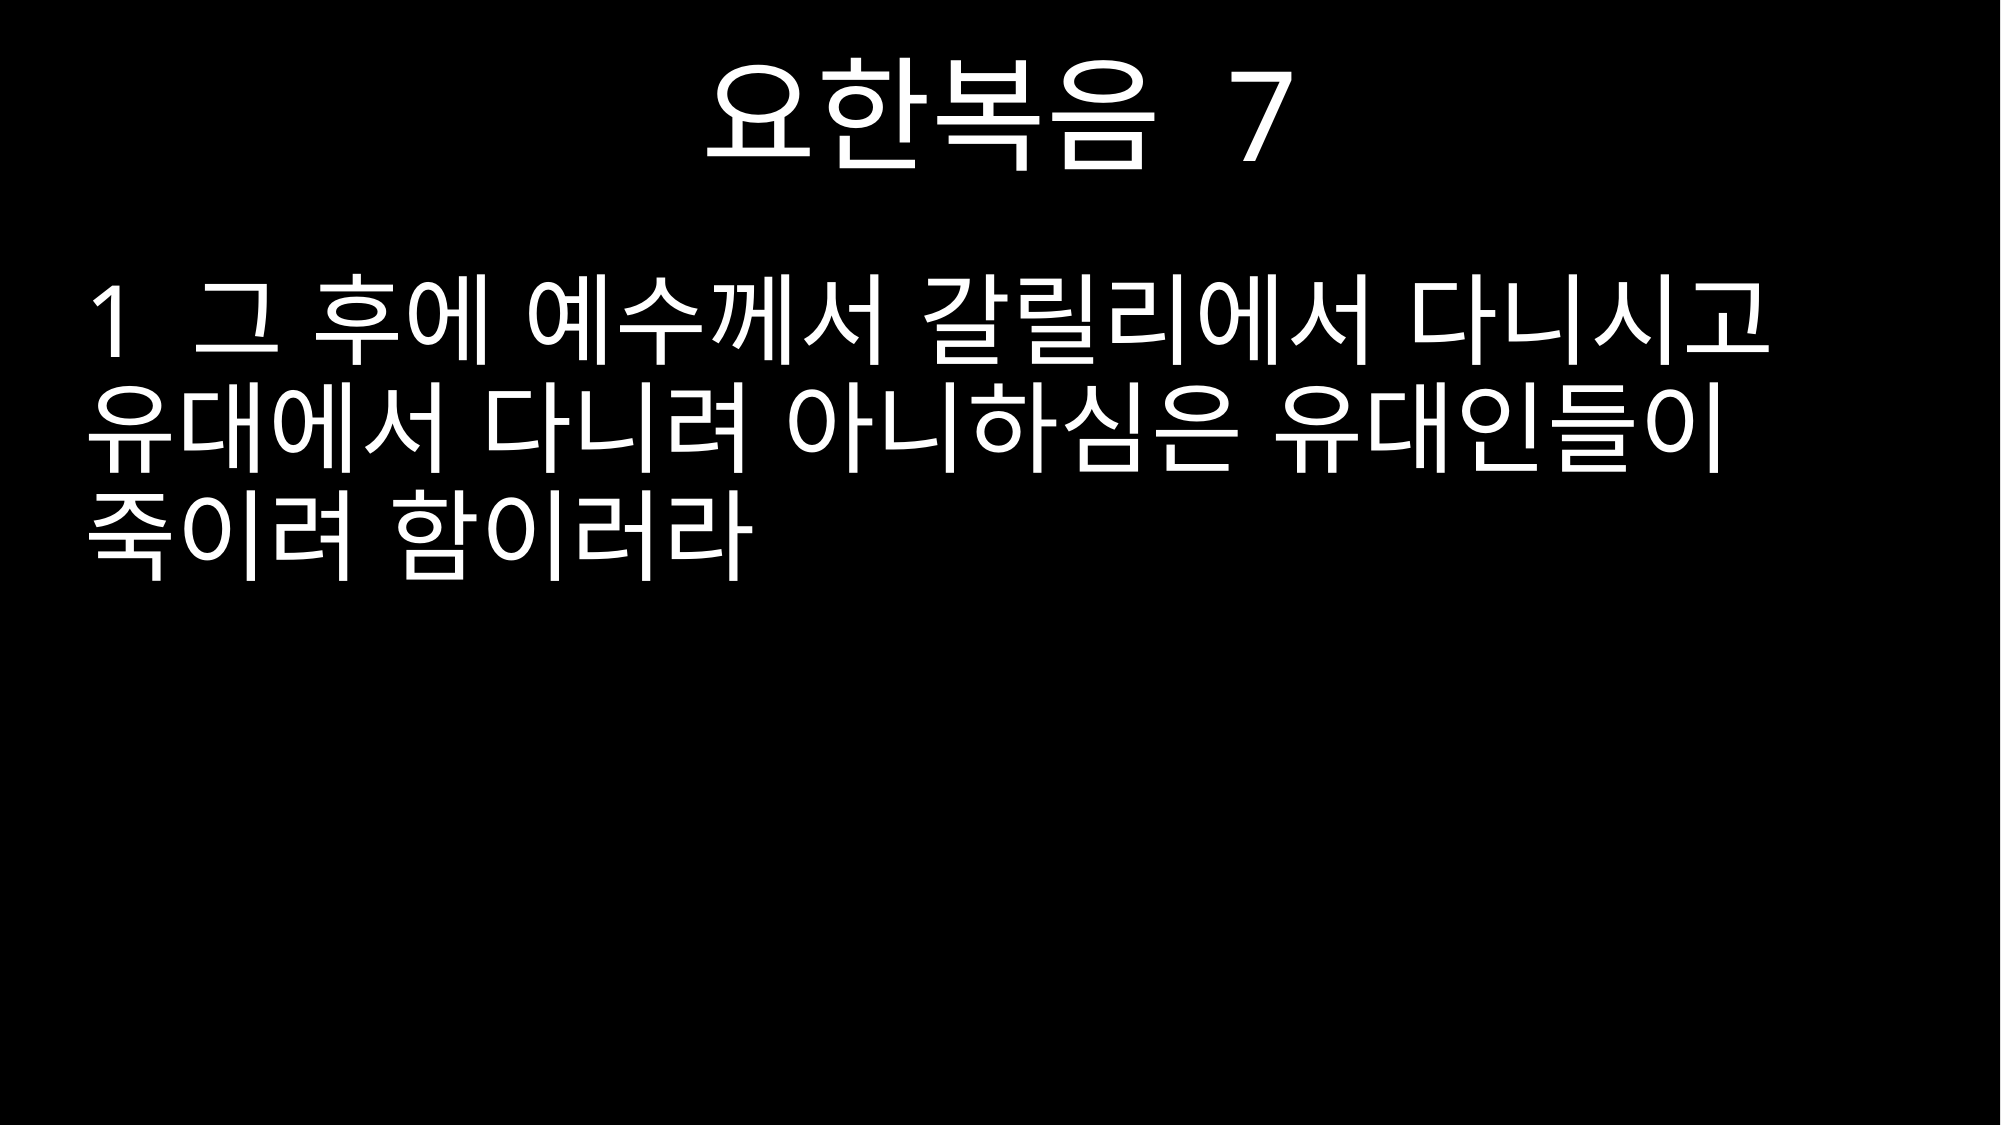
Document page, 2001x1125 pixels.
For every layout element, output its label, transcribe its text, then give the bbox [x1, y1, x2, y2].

picture [0, 0, 2001, 1125]
list 1 그 후에 예수께서 갈릴리에서 다니시고 유대에서 다니려 아니하심은 유대인들이 죽이려 함이러라 [69, 263, 1953, 423]
footer 요한복음 7 [0, 32, 2000, 192]
